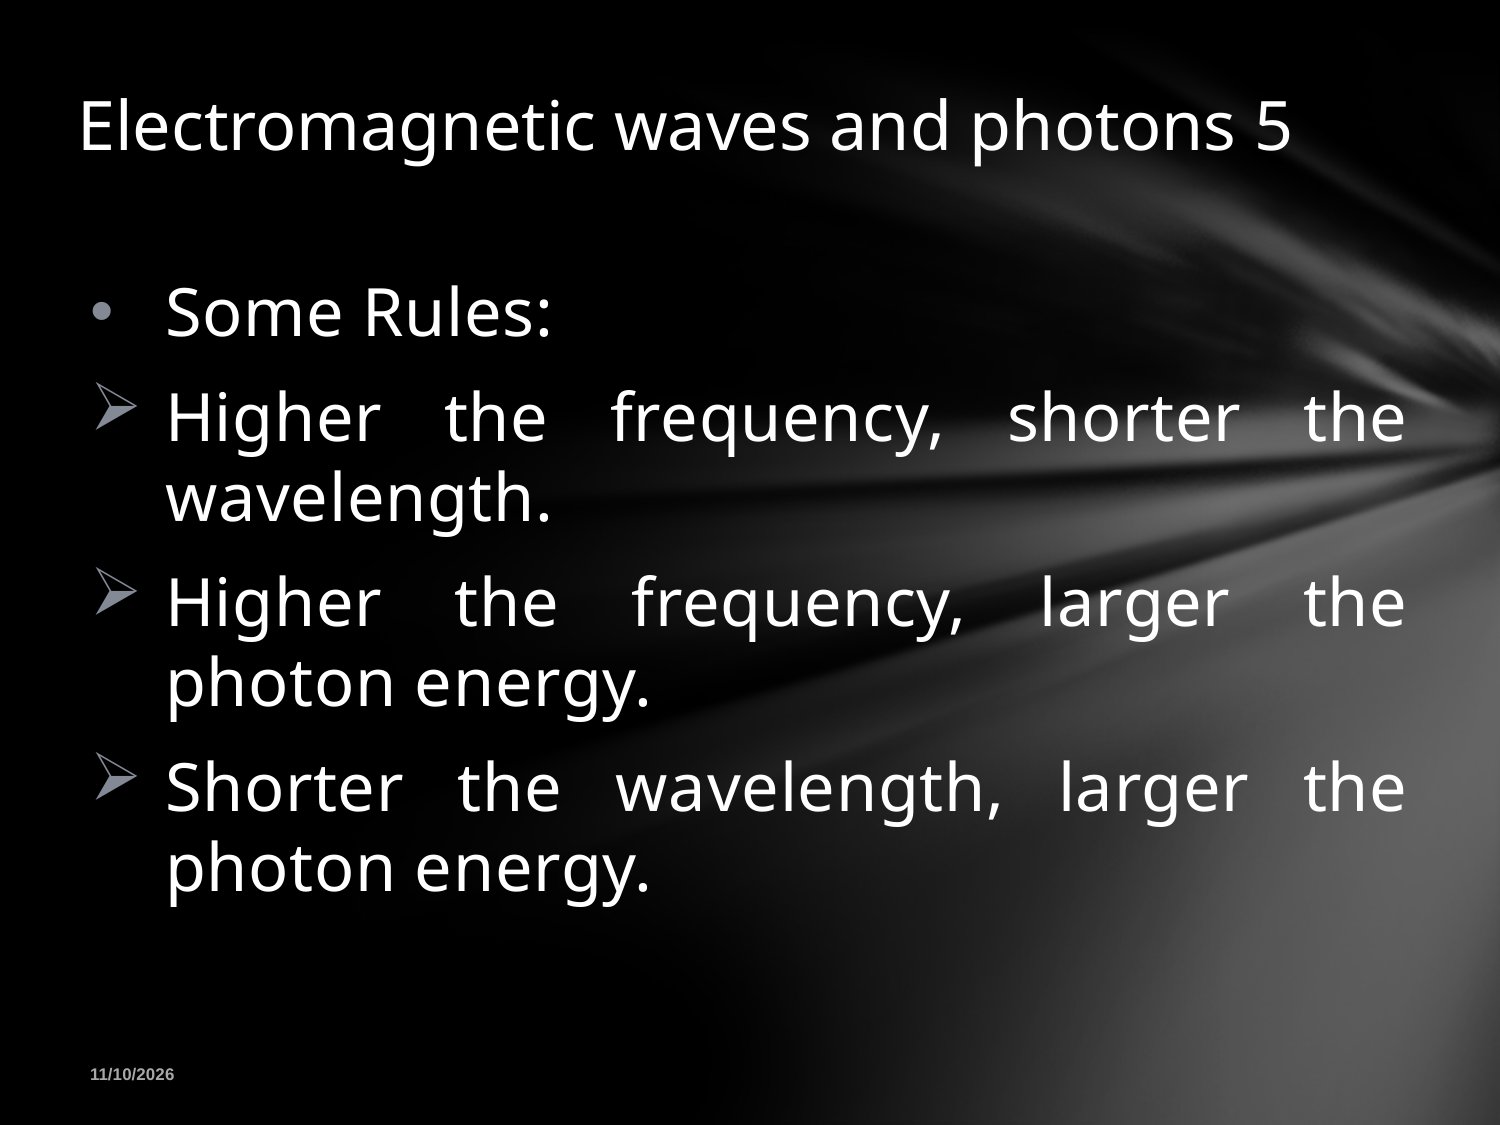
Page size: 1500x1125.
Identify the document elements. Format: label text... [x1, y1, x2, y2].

list Some Rules: Higher the frequency, shorter the wavelength. Higher the frequency, larger the photon energy. Shorter the wavelength, larger the photon energy. [75, 262, 1425, 1005]
title Electromagnetic waves and photons 5 [62, 0, 1323, 172]
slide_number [75, 1024, 425, 1103]
